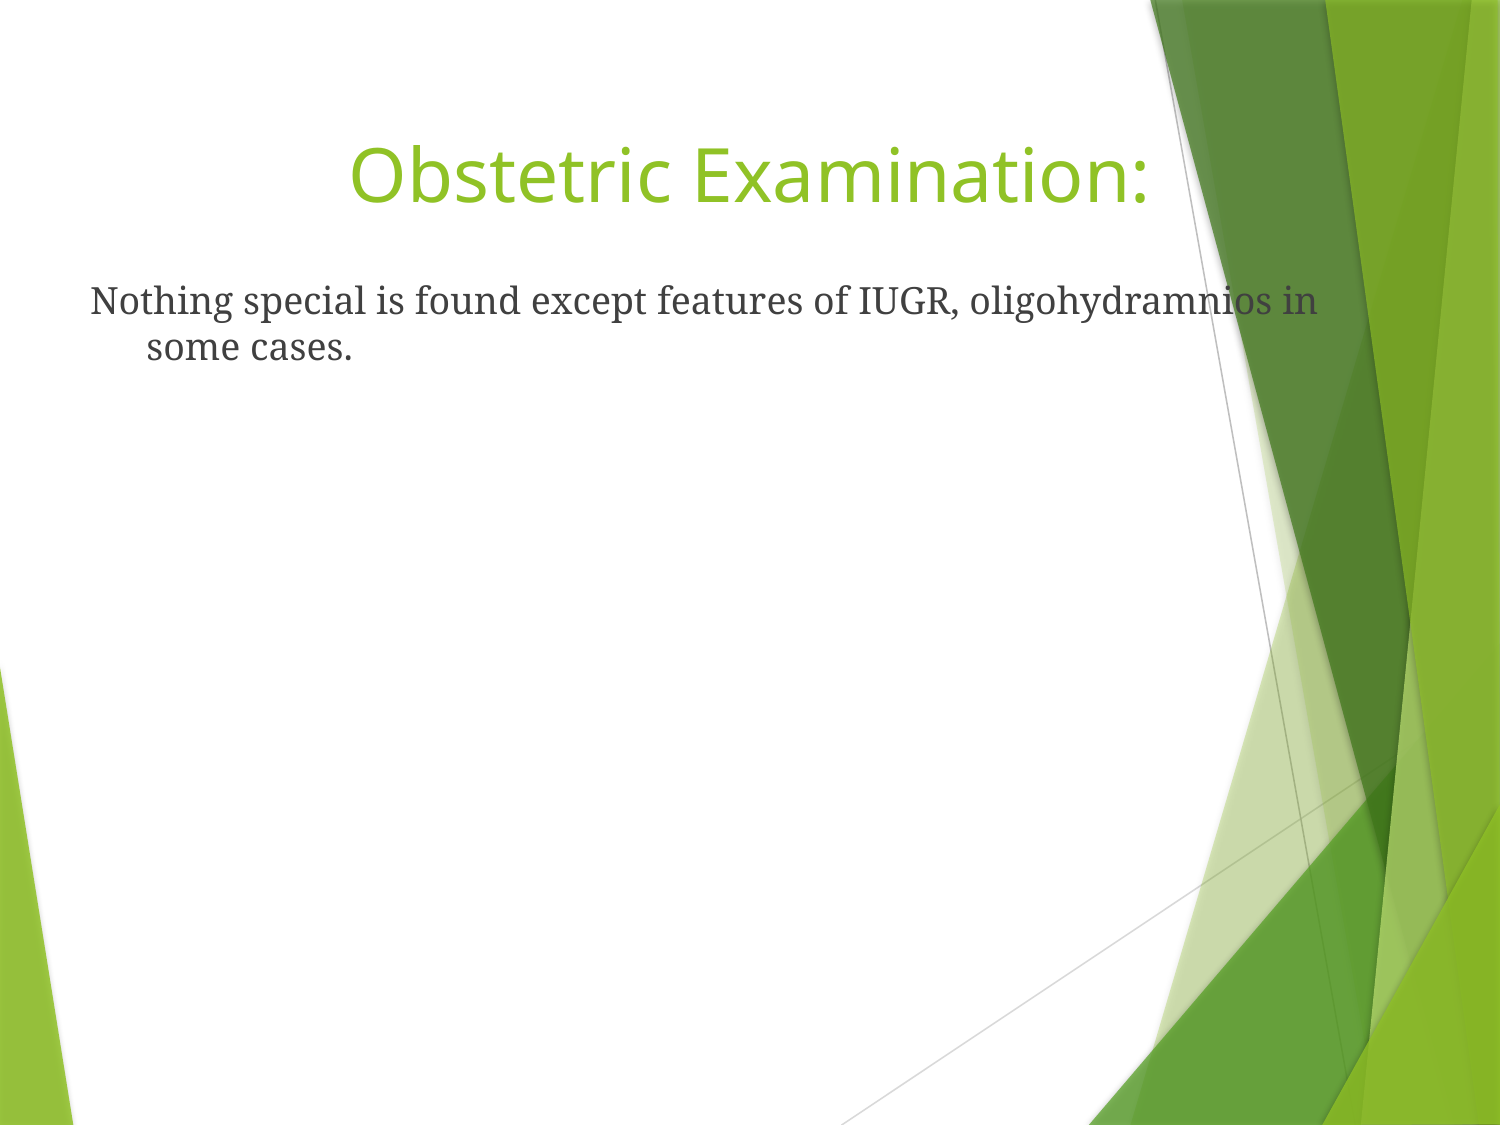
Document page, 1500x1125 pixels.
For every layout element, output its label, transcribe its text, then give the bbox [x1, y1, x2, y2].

list Nothing special is found except features of IUGR, oligohydramnios in some cases. [75, 262, 1425, 1078]
title Obstetric Examination: [75, 45, 1425, 233]
